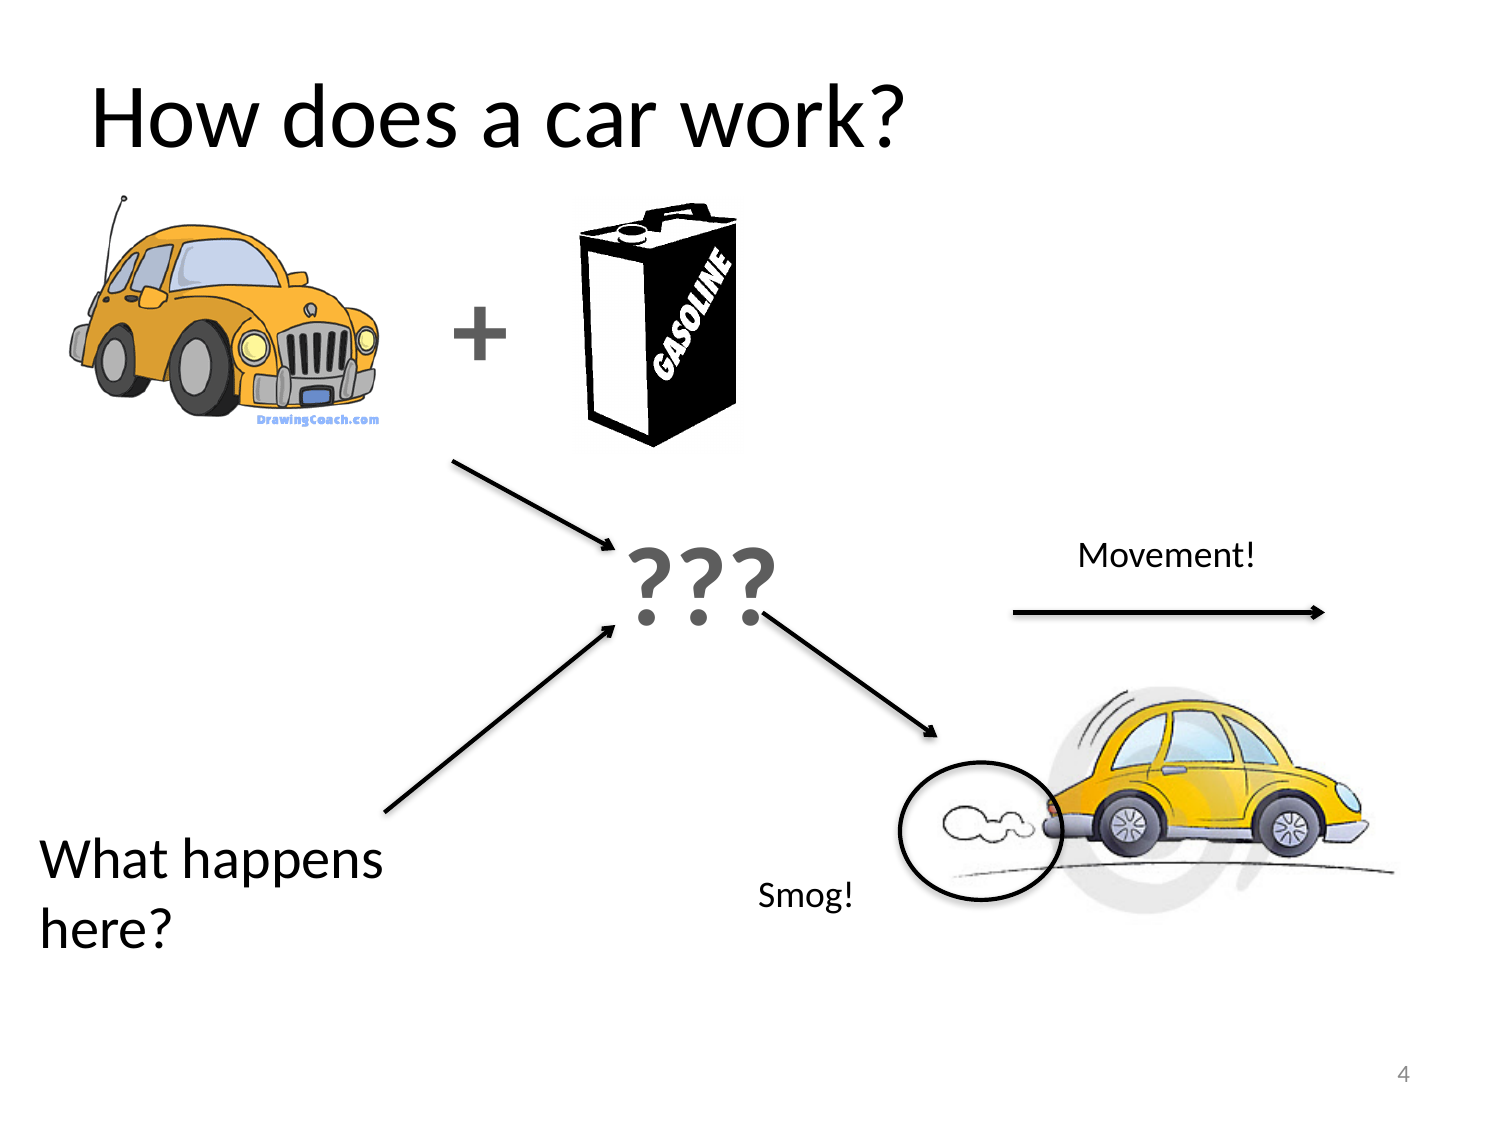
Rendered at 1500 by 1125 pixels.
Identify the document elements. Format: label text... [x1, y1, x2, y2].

text_box Smog! [743, 862, 932, 923]
text_box What happens here? [24, 812, 534, 968]
title How does a car work? [75, 17, 1425, 205]
text_box [899, 775, 932, 862]
picture [62, 187, 385, 429]
text_box + [437, 249, 524, 400]
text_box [384, 624, 616, 813]
text_box Movement! [1062, 522, 1275, 583]
slide_number 4 [1074, 1042, 1425, 1103]
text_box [451, 460, 616, 551]
text_box ??? [608, 505, 795, 656]
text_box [762, 612, 938, 738]
picture [572, 196, 744, 454]
picture [937, 612, 1407, 965]
